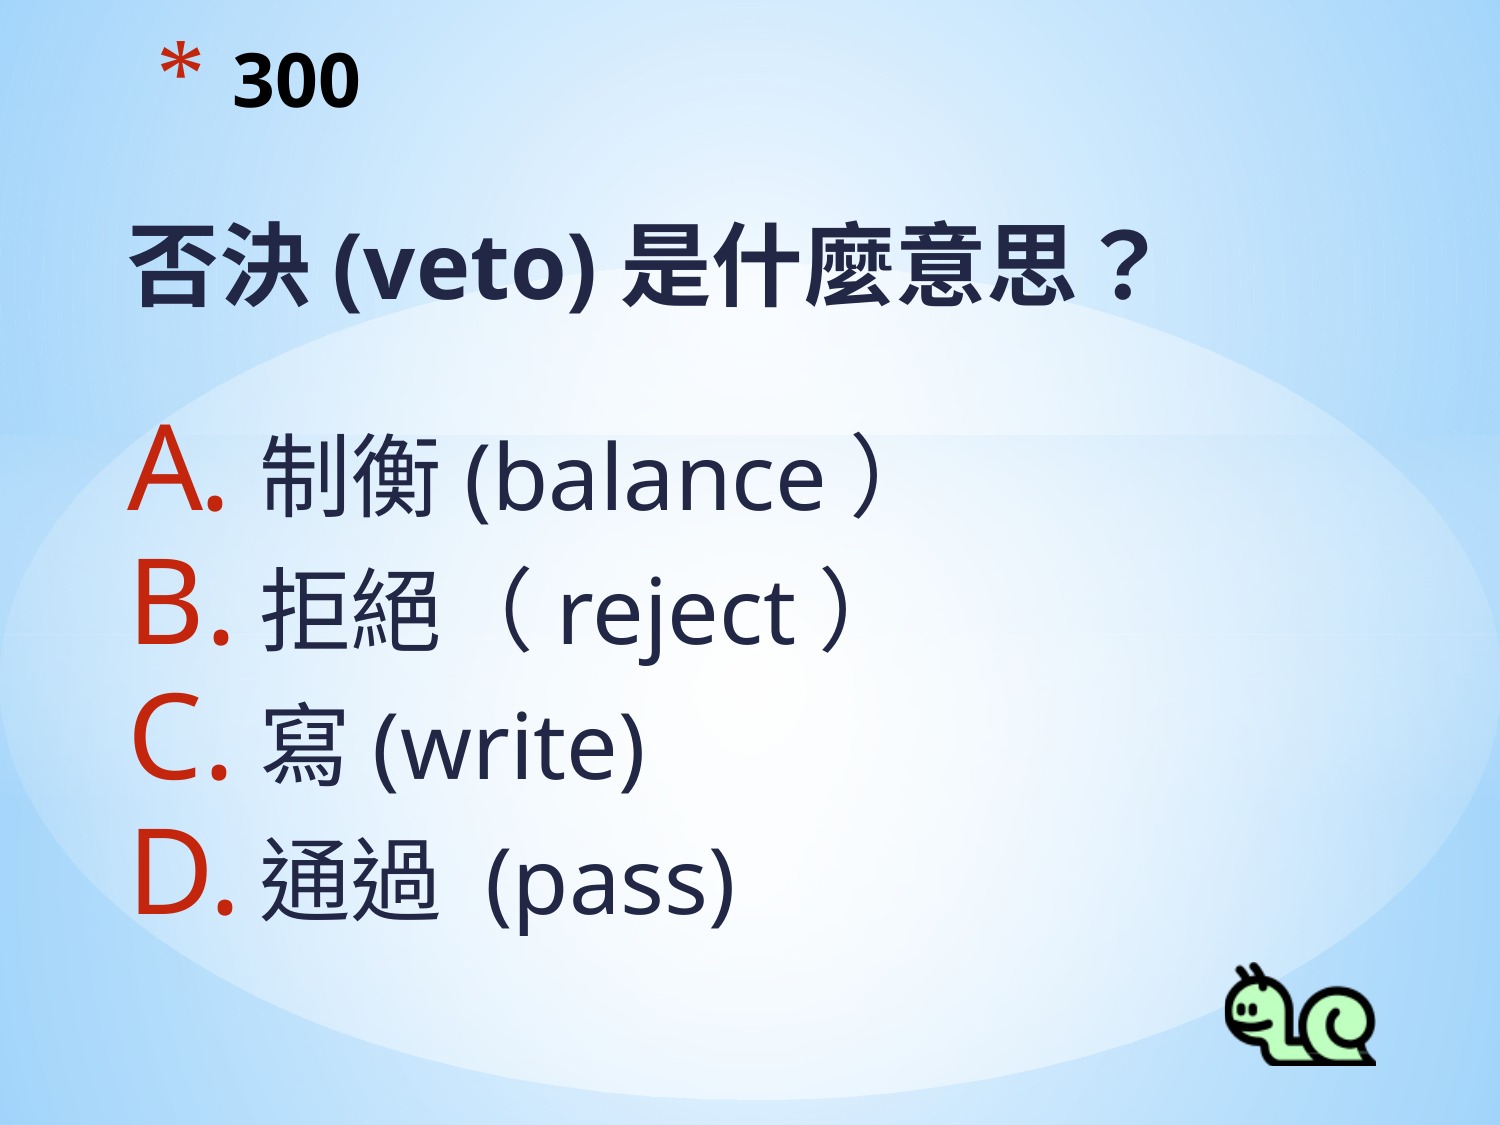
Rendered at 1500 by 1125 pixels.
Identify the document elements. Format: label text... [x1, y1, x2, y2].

subtitle 否決(veto)是什麼意思？ 制衡(balance） 拒絕（reject） 寫(write) 通過 (pass) [112, 200, 1275, 1000]
picture [1224, 962, 1377, 1067]
title 300 [112, 24, 475, 150]
